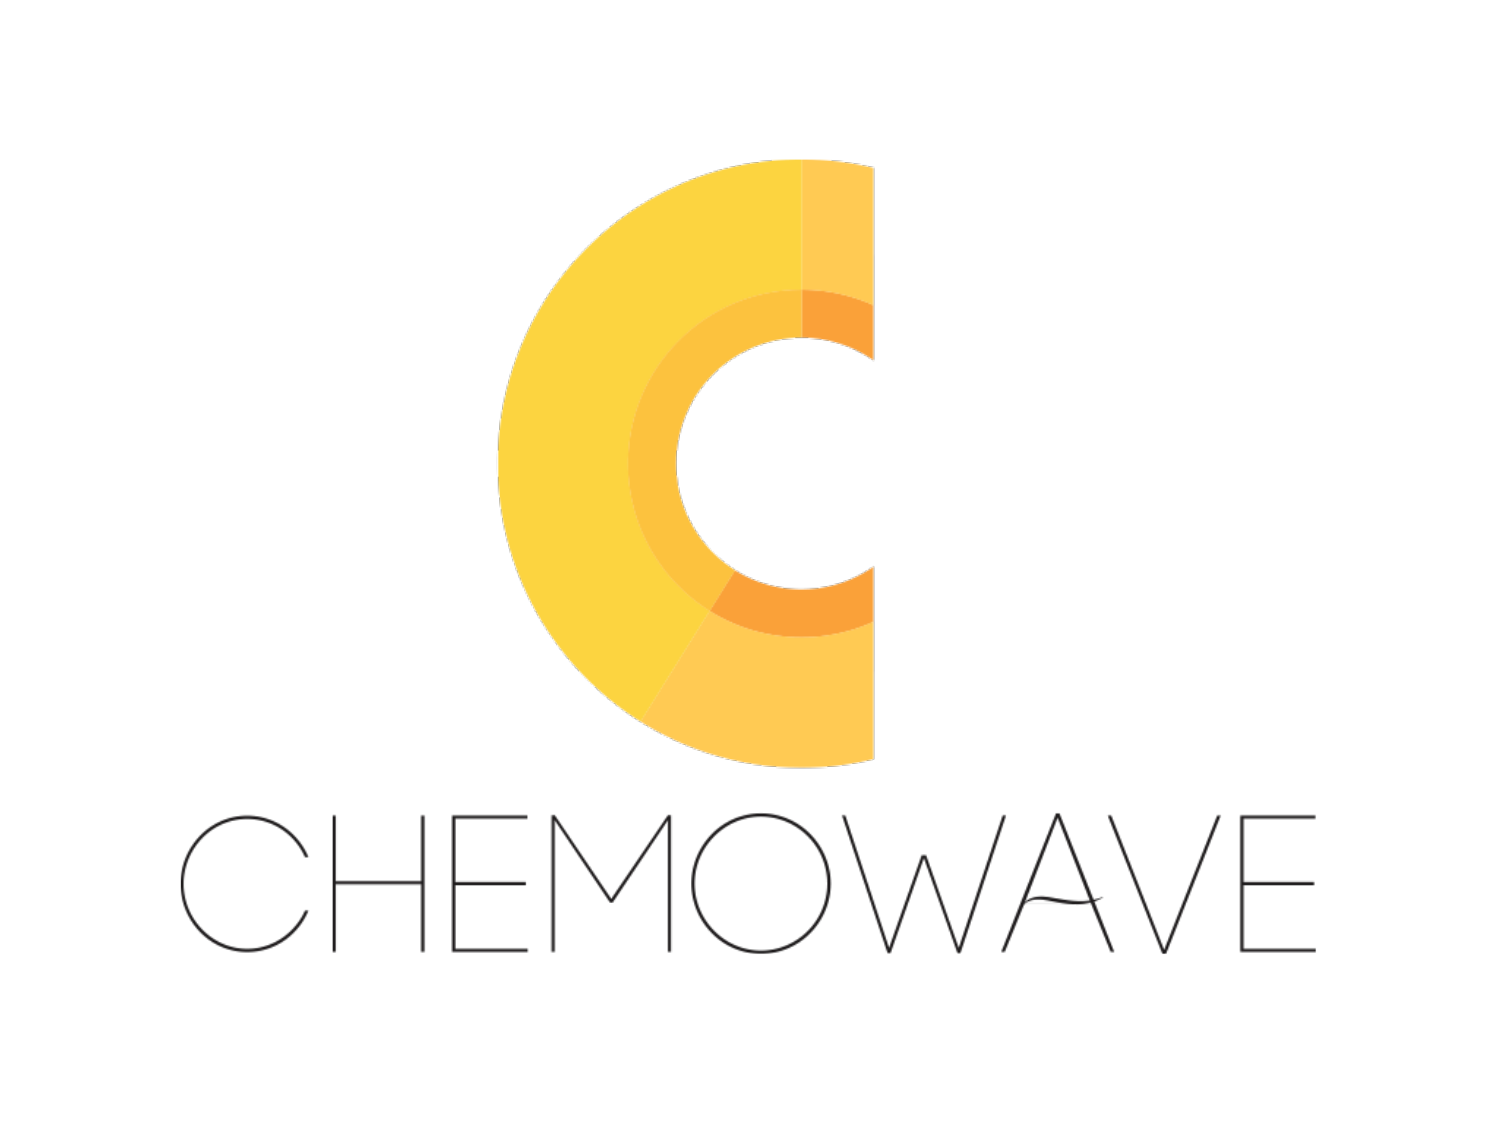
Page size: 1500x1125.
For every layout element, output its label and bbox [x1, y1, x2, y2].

picture [175, 142, 1325, 983]
